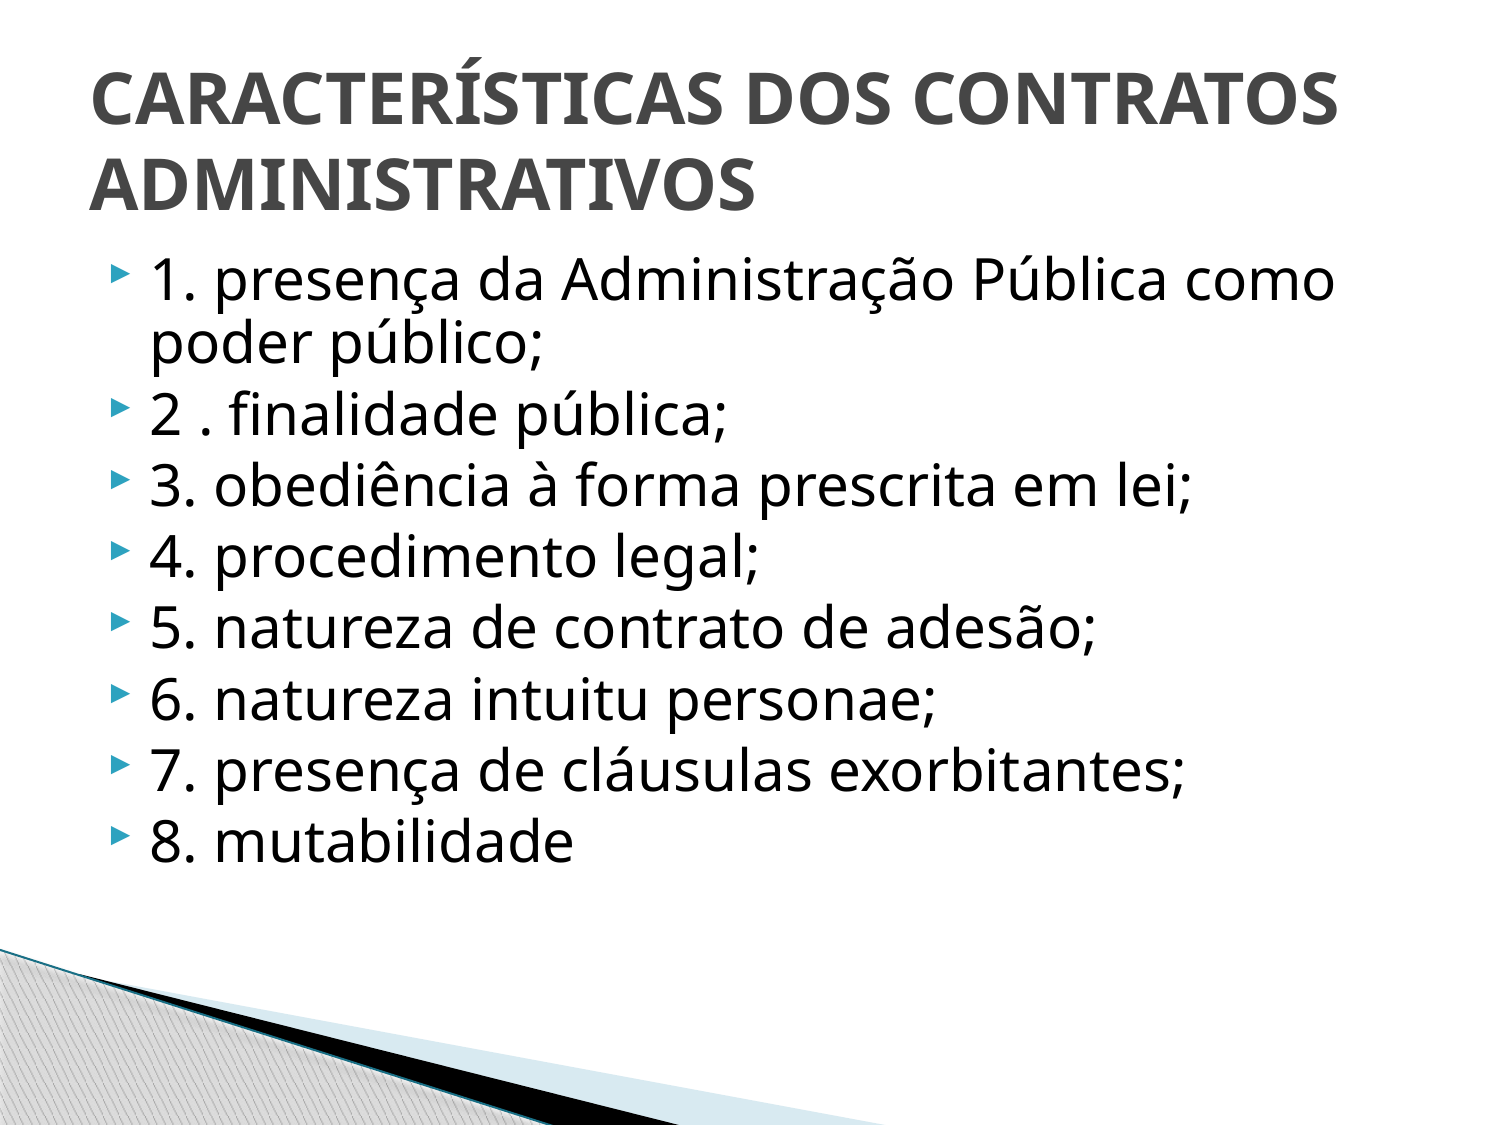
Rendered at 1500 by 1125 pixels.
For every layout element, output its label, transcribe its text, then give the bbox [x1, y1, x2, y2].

title CARACTERÍSTICAS DOS CONTRATOS ADMINISTRATIVOS [75, 45, 1425, 233]
list 1. presença da Administração Pública como poder público; 2 . finalidade pública; 3. obediência à forma prescrita em lei; 4. procedimento legal; 5. natureza de contrato de adesão; 6. natureza intuitu personae; 7. presença de cláusulas exorbitantes; 8. mutabilidade [75, 243, 1425, 986]
